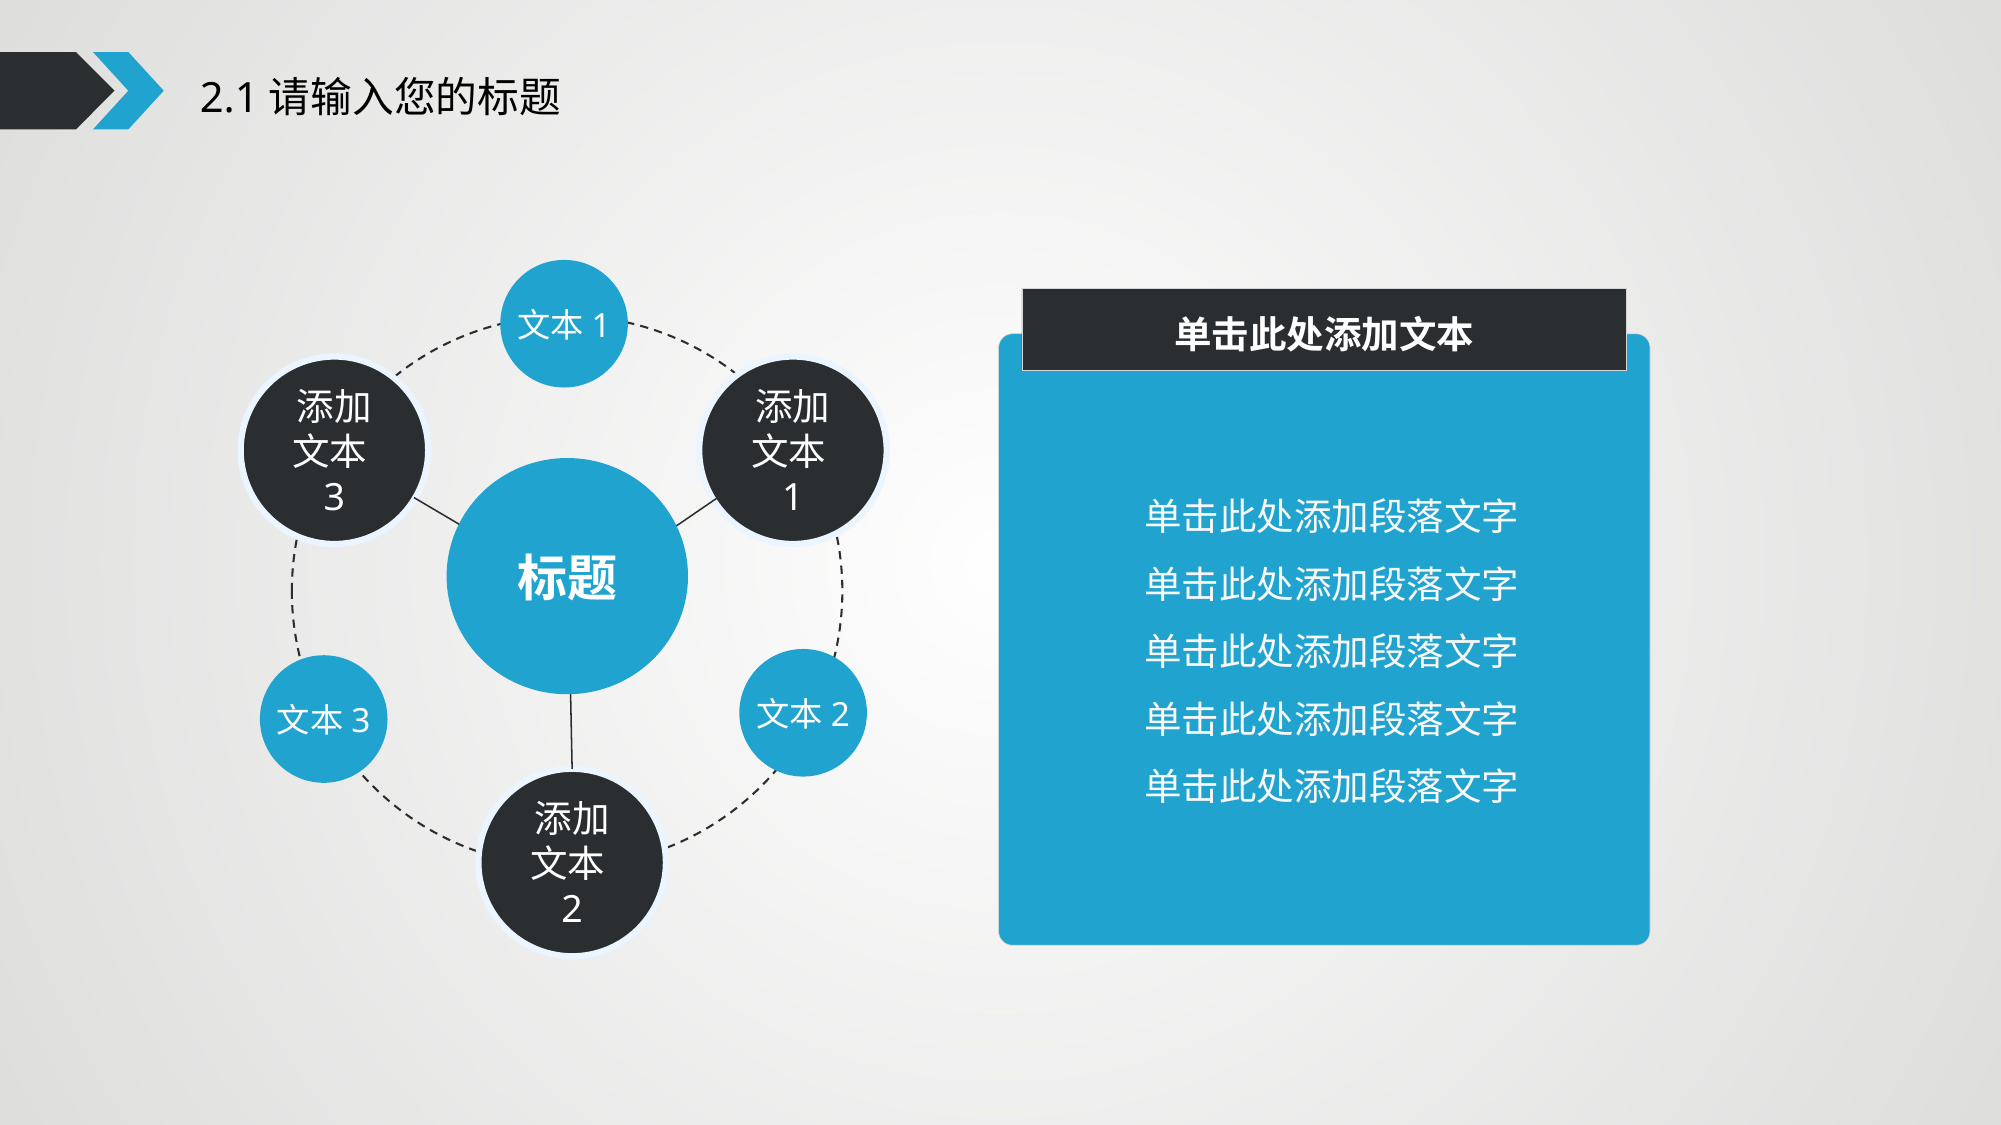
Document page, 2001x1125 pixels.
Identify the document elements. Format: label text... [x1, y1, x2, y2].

text_box 添加文本3 [240, 356, 429, 545]
text_box 文本3 [259, 655, 388, 783]
text_box [291, 510, 565, 852]
text_box [576, 513, 843, 849]
text_box [0, 52, 115, 130]
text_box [413, 497, 483, 538]
text_box 文本2 [739, 648, 867, 777]
text_box 单击此处添加文本 [1021, 288, 1627, 371]
text_box 标题 [446, 458, 688, 695]
text_box 添加文本2 [478, 768, 666, 957]
picture [0, 0, 2001, 1125]
text_box [92, 52, 164, 130]
text_box 文本1 [500, 259, 628, 388]
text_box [658, 497, 718, 538]
text_box 2.1请输入您的标题 [184, 63, 576, 129]
text_box 单击此处添加段落文字 单击此处添加段落文字 单击此处添加段落文字 单击此处添加段落文字 单击此处添加段落文字 [998, 333, 1651, 946]
text_box [394, 322, 737, 497]
text_box 添加文本1 [699, 356, 887, 545]
